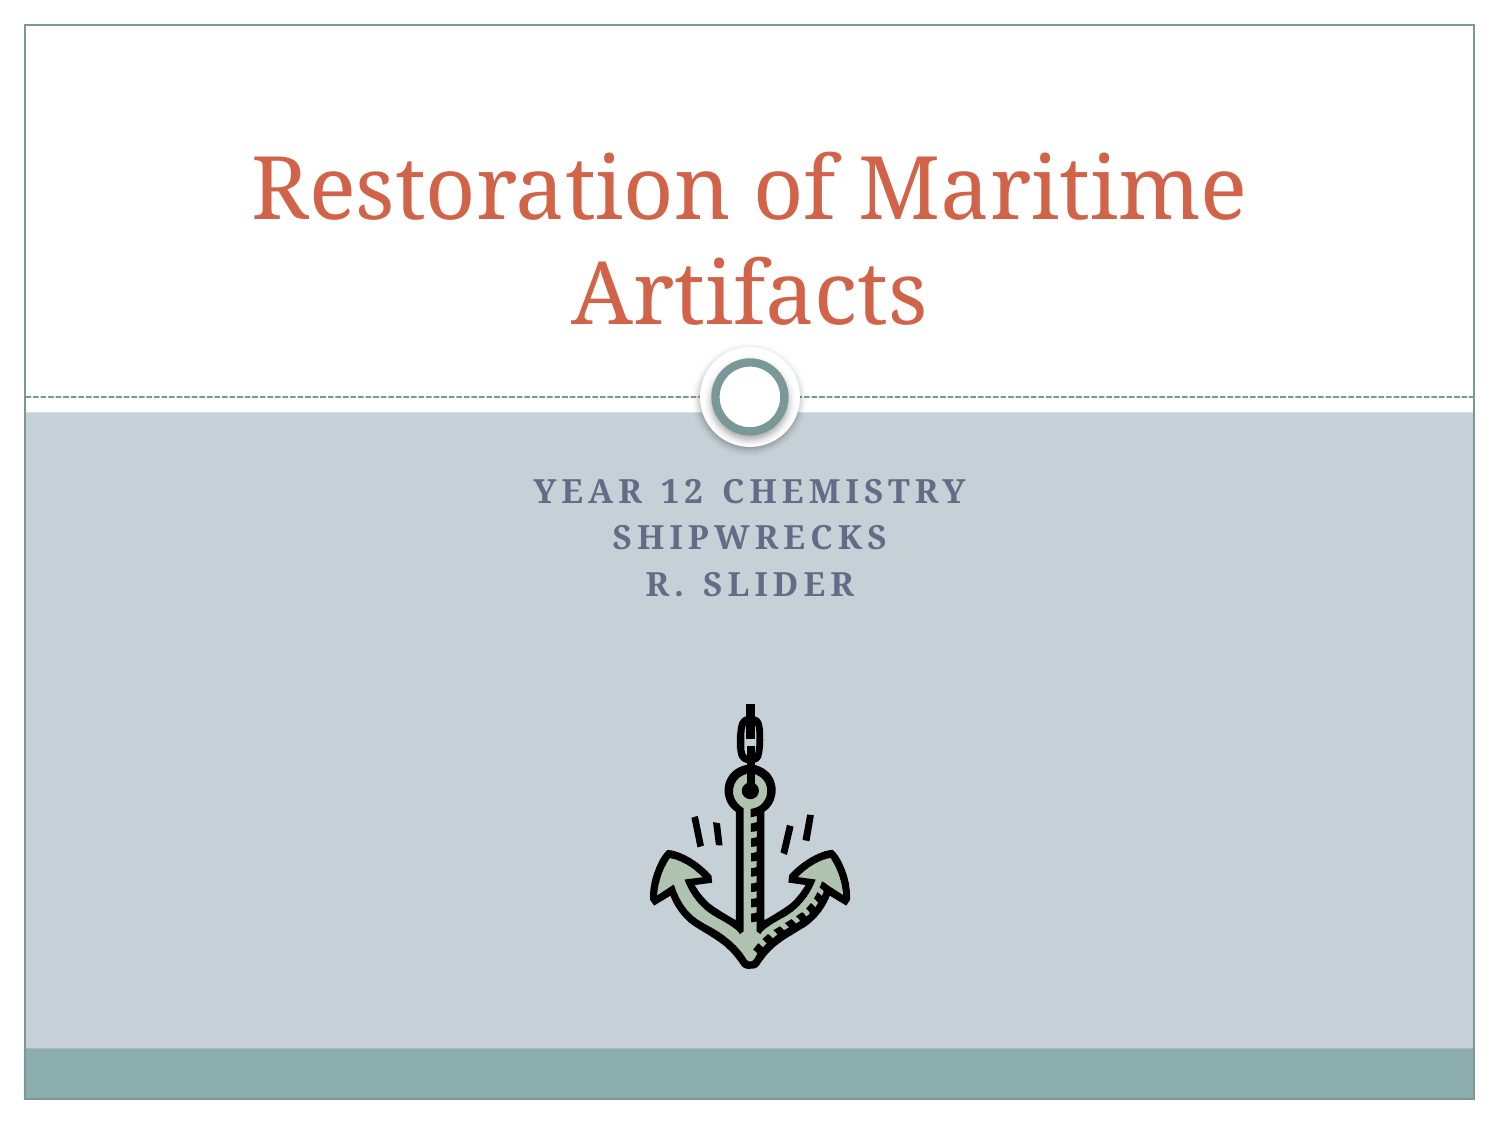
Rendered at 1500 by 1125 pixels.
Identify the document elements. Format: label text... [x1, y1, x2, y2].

subtitle Year 12 Chemistry Shipwrecks R. Slider [225, 462, 1275, 750]
picture [649, 699, 854, 973]
title Restoration of Maritime Artifacts [112, 62, 1388, 350]
